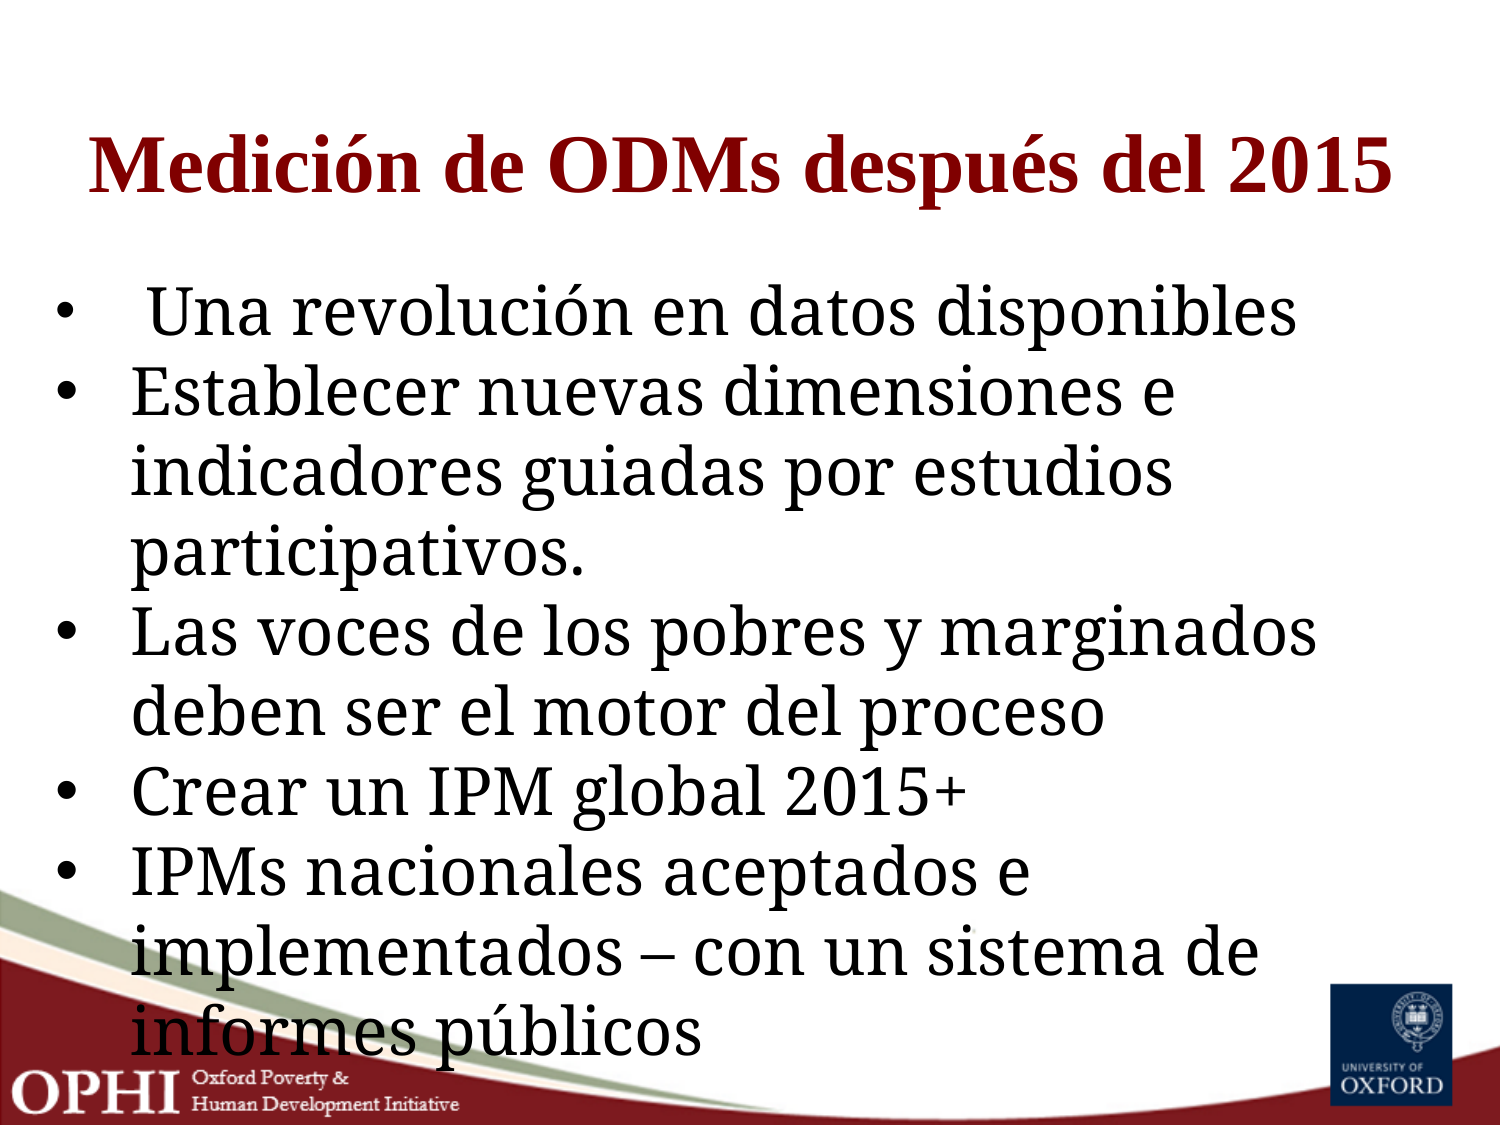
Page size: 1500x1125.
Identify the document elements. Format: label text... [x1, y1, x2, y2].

picture [0, 0, 1500, 1125]
text_box Medición de ODMs después del 2015 Una revolución en datos disponibles Establecer nuevas dimensiones e indicadores guiadas por estudios participativos. Las voces de los pobres y marginados deben ser el motor del proceso Crear un IPM global 2015+ IPMs nacionales aceptados e implementados – con un sistema de informes públicos [41, 101, 1465, 1077]
